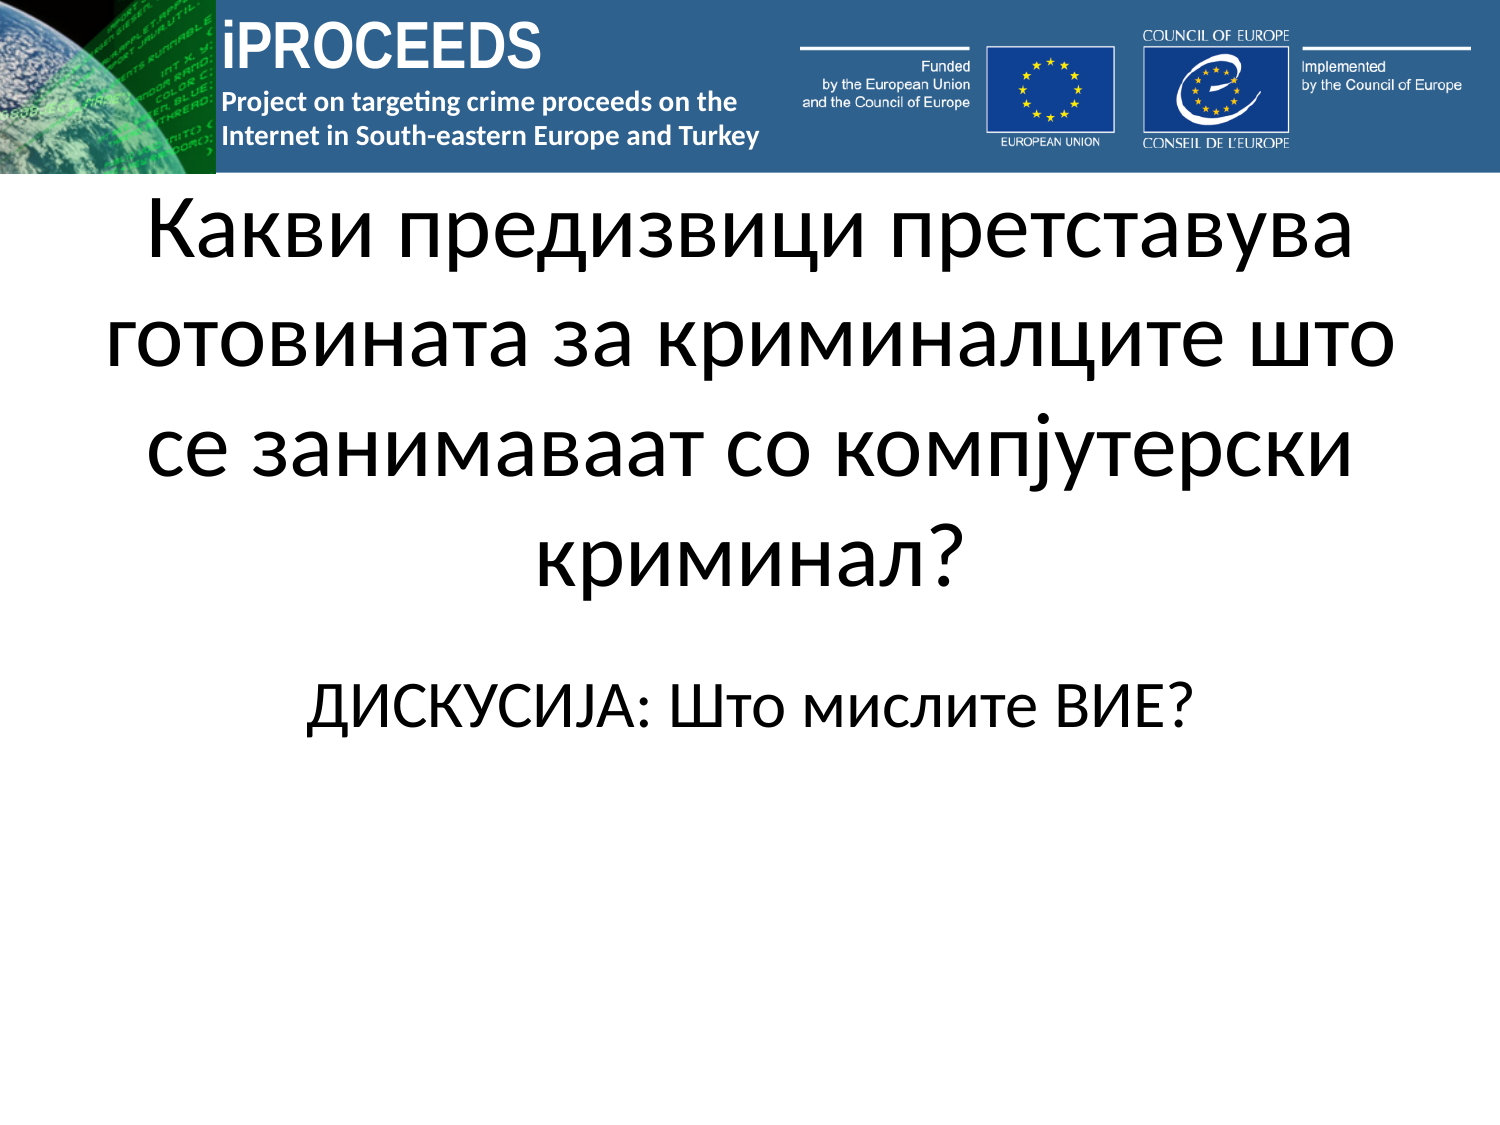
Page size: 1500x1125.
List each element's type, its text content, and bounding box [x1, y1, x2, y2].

title Какви предизвици претставува готовината за криминалците што се занимаваат со компјутерски криминал? [76, 243, 1427, 373]
picture [0, 0, 216, 174]
list ДИСКУСИЈА: Што мислите ВИЕ? [76, 373, 1427, 1017]
picture [800, 30, 1471, 148]
